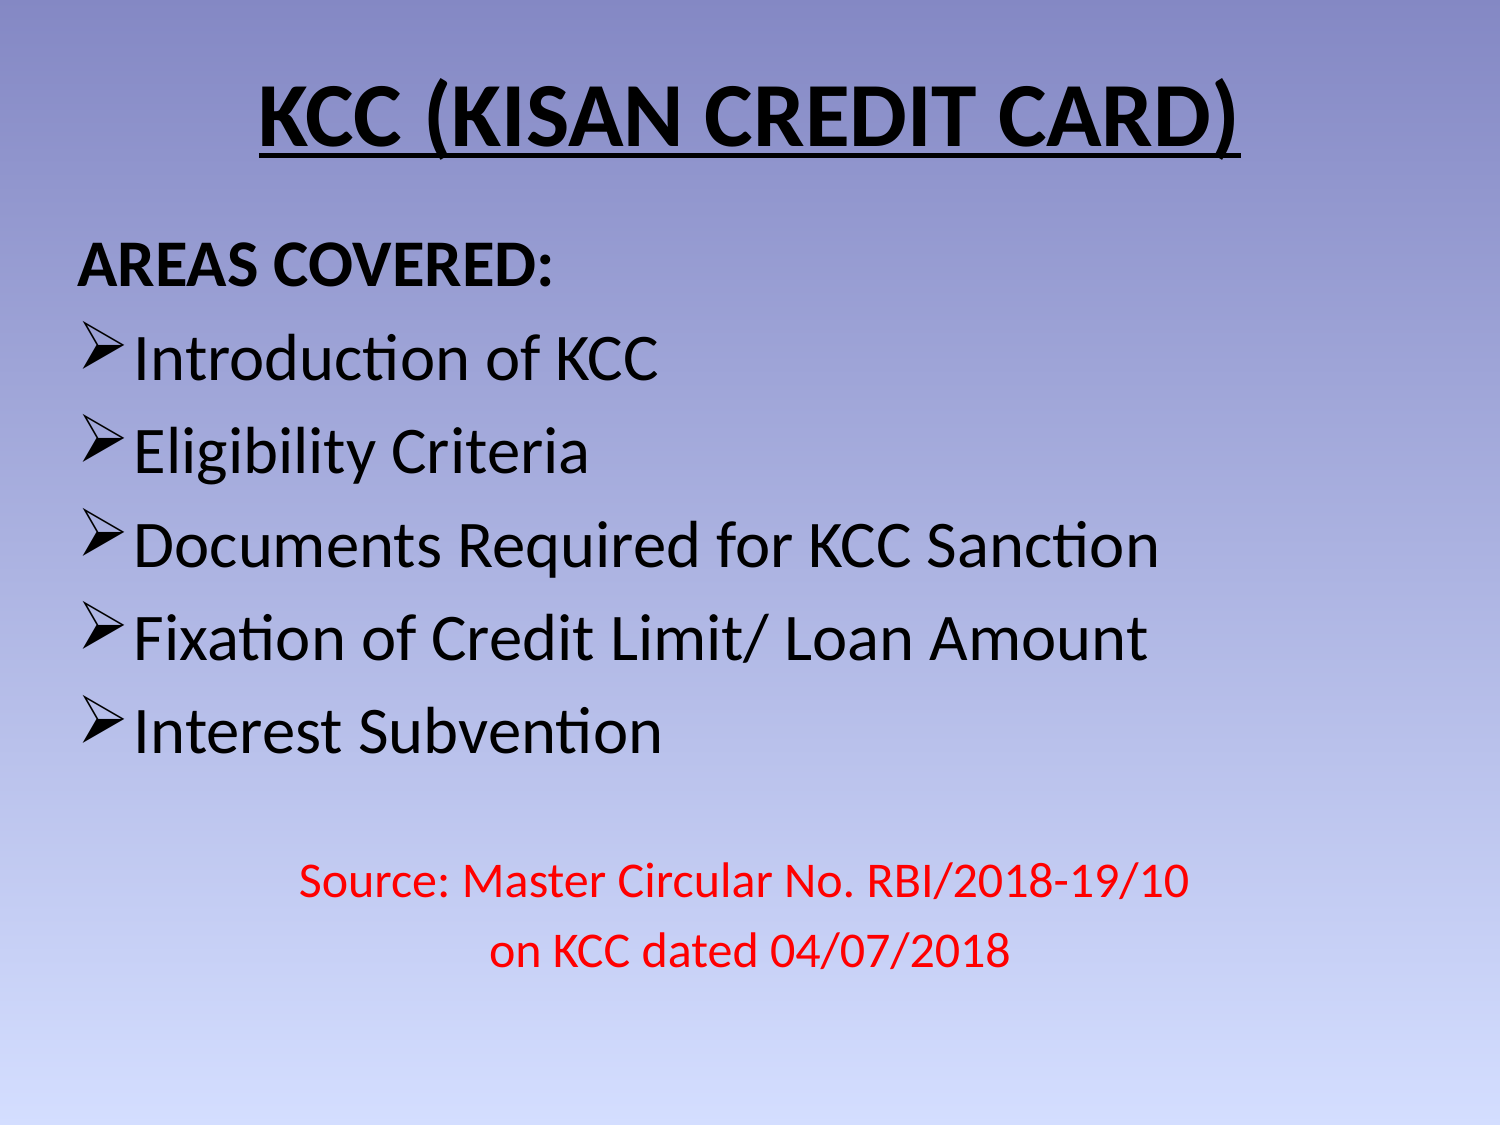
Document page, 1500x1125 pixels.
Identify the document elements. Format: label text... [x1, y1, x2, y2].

title KCC (KISAN CREDIT CARD) [75, 45, 1425, 175]
list AREAS COVERED: Introduction of KCC Eligibility Criteria Documents Required for KCC Sanction Fixation of Credit Limit/ Loan Amount Interest Subvention Source: Master Circular No. RBI/2018-19/10 on KCC dated 04/07/2018 [62, 212, 1438, 1025]
